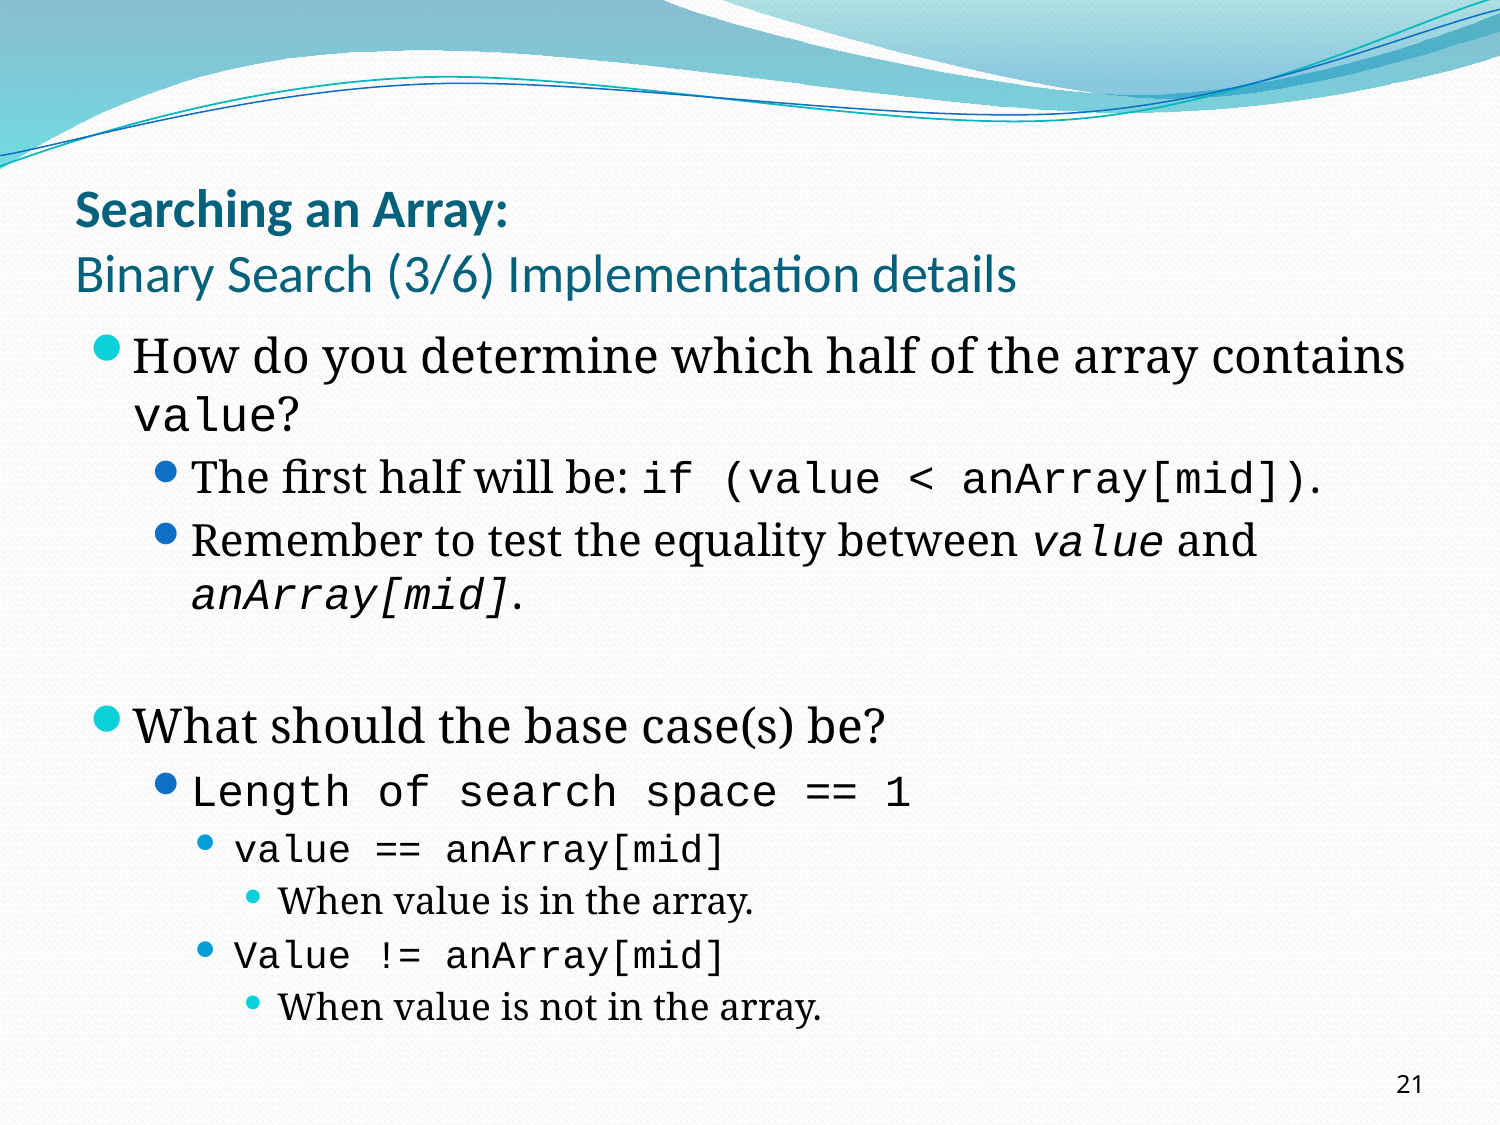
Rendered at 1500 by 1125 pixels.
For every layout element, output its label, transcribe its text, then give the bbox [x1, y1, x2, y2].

list How do you determine which half of the array contains value? The first half will be: if (value < anArray[mid]). Remember to test the equality between value and anArray[mid]. What should the base case(s) be? Length of search space == 1 value == anArray[mid] When value is in the array. Value != anArray[mid] When value is not in the array. [75, 317, 1425, 1038]
slide_number 21 [1299, 1042, 1425, 1103]
title Searching an Array: Binary Search (3/6) Implementation details [75, 115, 1425, 303]
